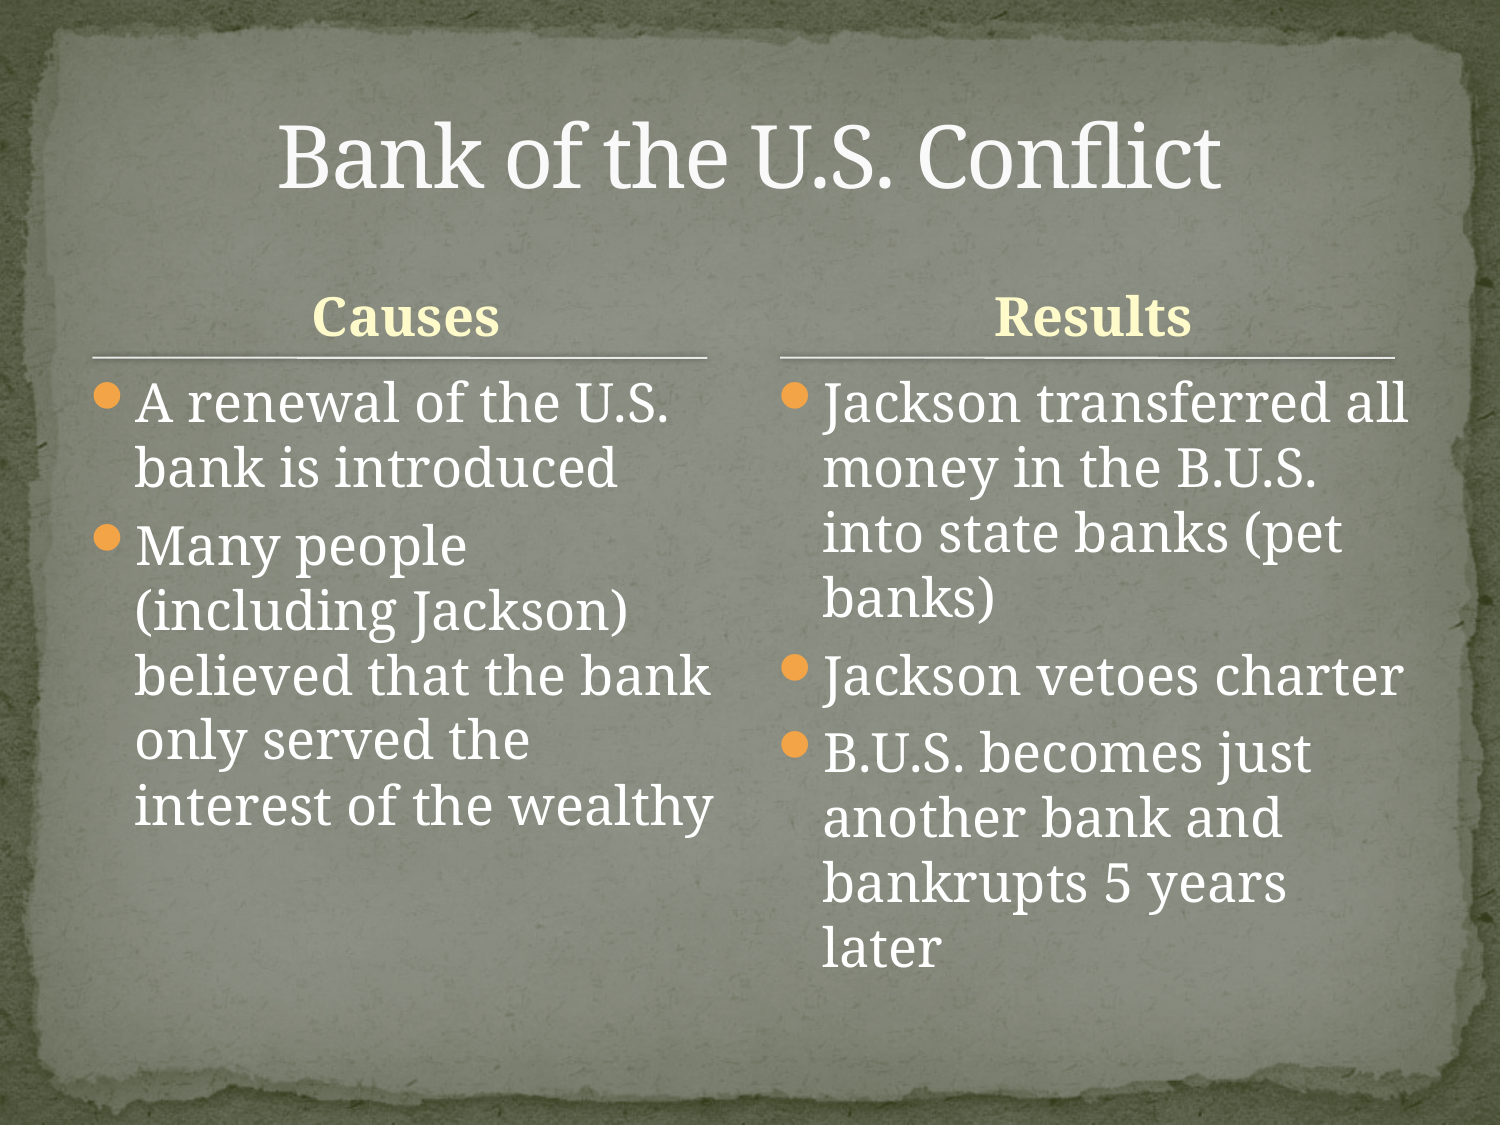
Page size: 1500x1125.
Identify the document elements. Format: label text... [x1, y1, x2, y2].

list Jackson transferred all money in the B.U.S. into state banks (pet banks) Jackson vetoes charter B.U.S. becomes just another bank and bankrupts 5 years later [762, 361, 1426, 1004]
list Results [760, 228, 1427, 357]
list A renewal of the U.S. bank is introduced Many people (including Jackson) believed that the bank only served the interest of the wealthy [75, 361, 738, 1004]
list Causes [73, 228, 740, 357]
title Bank of the U.S. Conflict [74, 25, 1425, 213]
